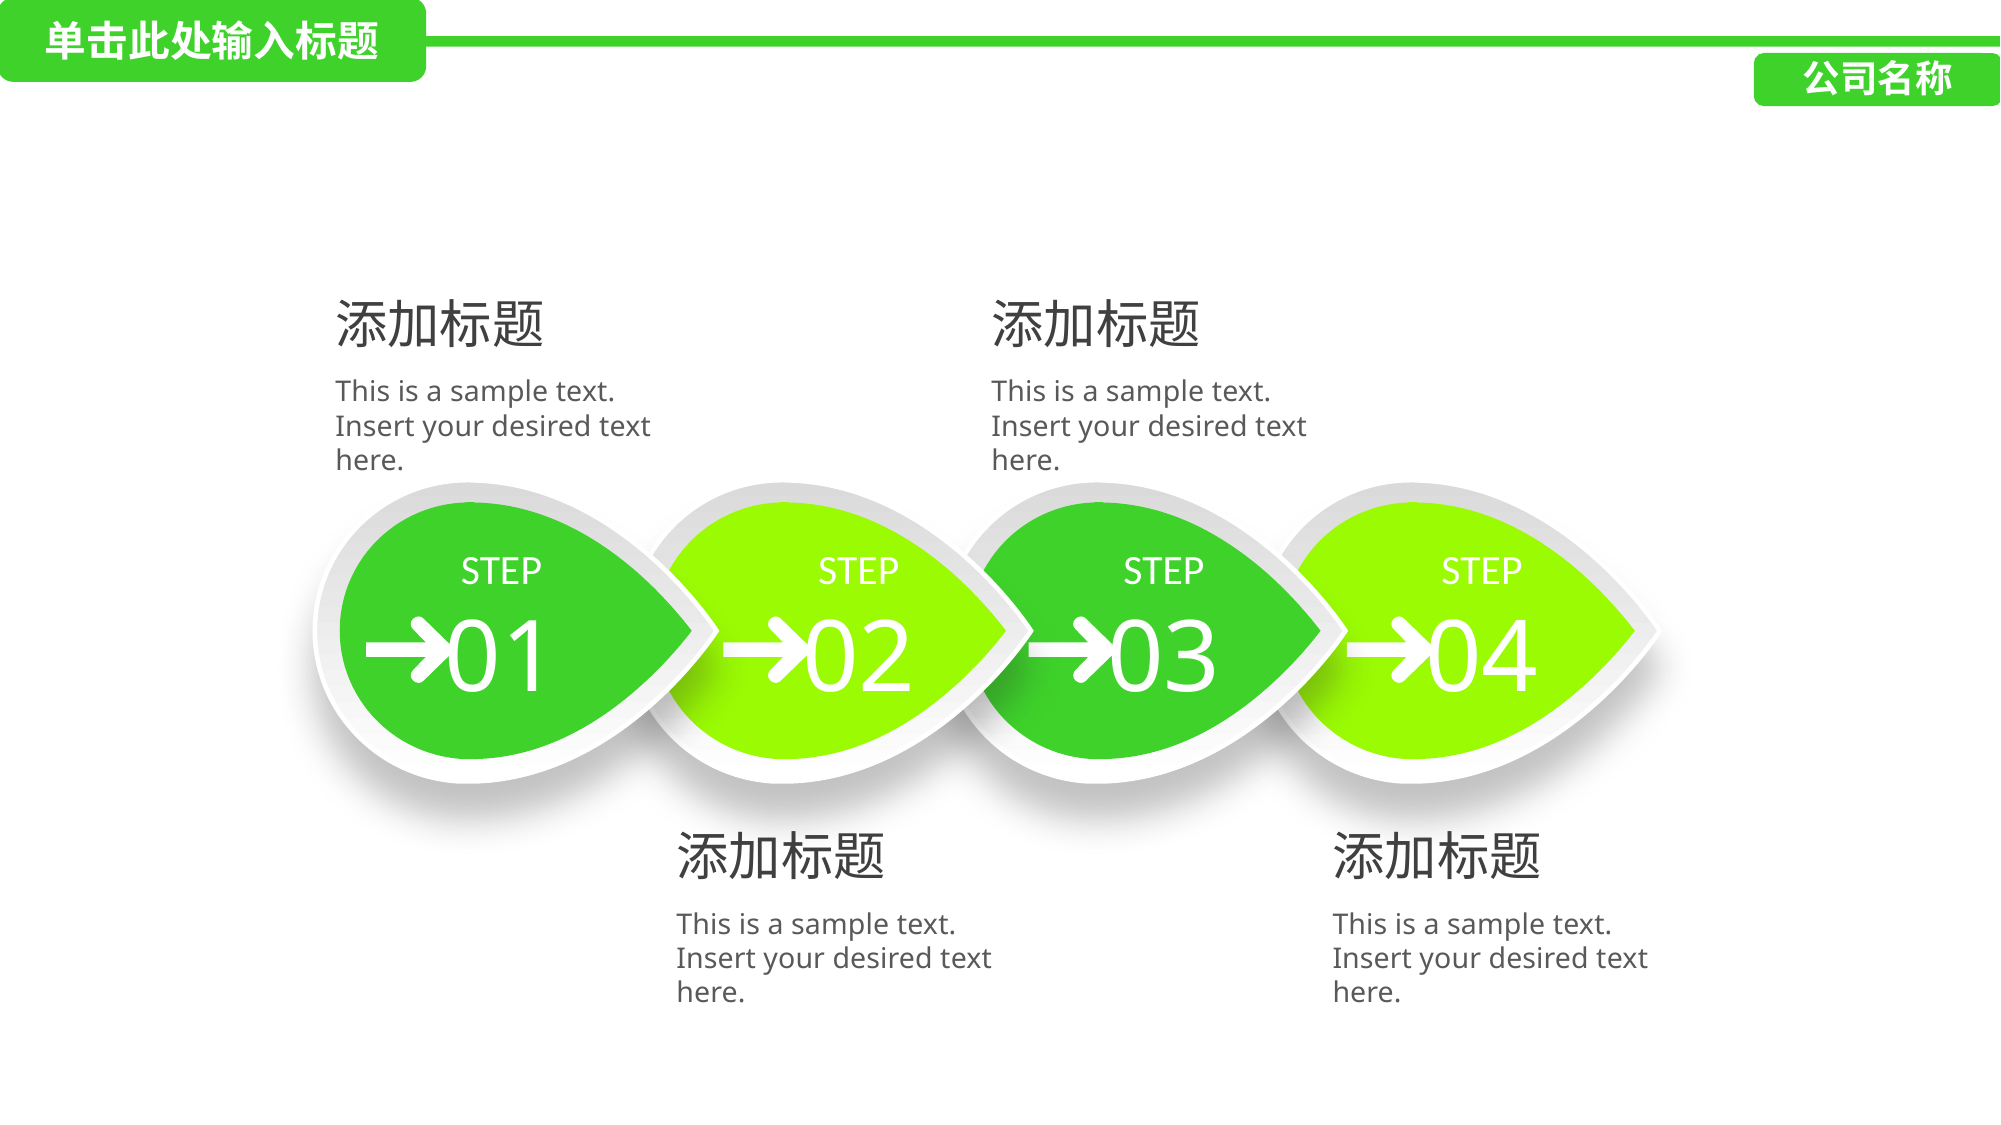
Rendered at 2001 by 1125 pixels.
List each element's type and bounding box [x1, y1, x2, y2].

text_box [1317, 816, 1712, 983]
text_box [320, 283, 715, 451]
text_box [717, 479, 1031, 782]
text_box [0, 0, 424, 80]
text_box [1031, 479, 1346, 782]
text_box [661, 816, 1056, 983]
text_box [1756, 47, 2000, 108]
text_box [427, 35, 2000, 48]
text_box [1346, 479, 1660, 782]
text_box [976, 283, 1371, 451]
text_box [314, 479, 717, 782]
